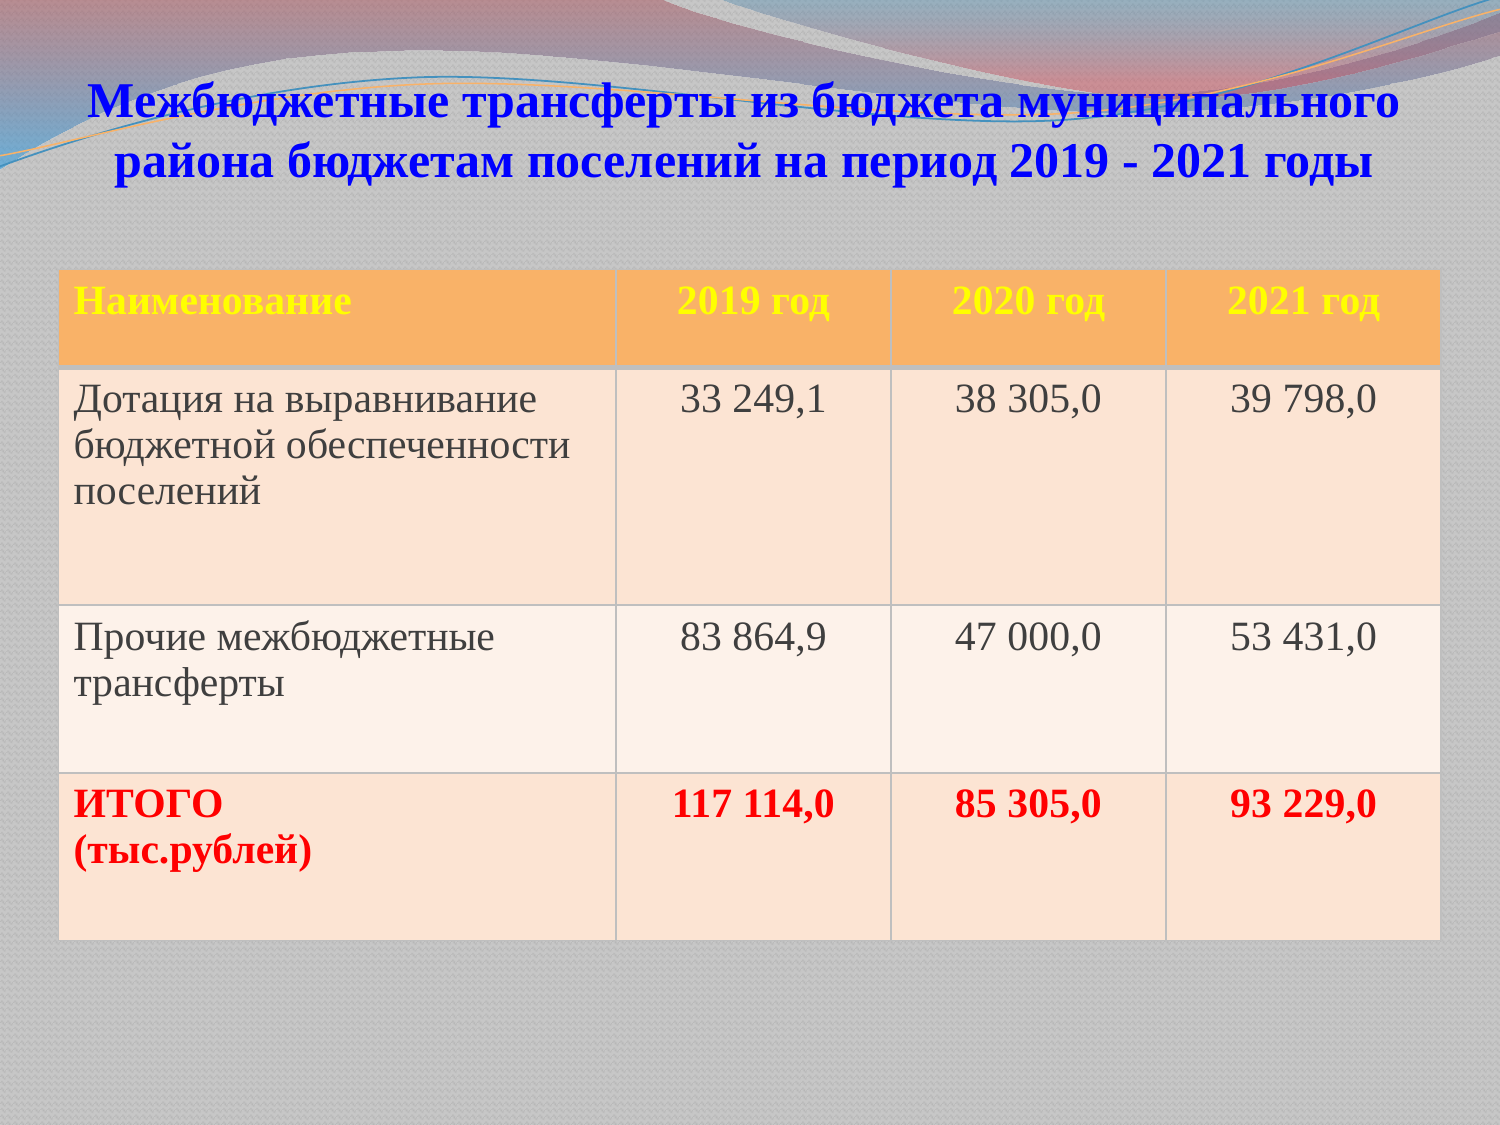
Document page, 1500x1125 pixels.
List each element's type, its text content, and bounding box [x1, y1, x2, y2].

table_cell Дотация на выравнивание бюджетной обеспеченности поселений [59, 370, 615, 604]
table_cell ИТОГО (тыс.рублей) [59, 774, 615, 940]
title Межбюджетные трансферты из бюджета муниципального района бюджетам поселений на период 2019 - 2021 годы [35, 35, 1454, 188]
table_cell 93 229,0 [1167, 774, 1440, 940]
table_cell 39 798,0 [1167, 370, 1440, 604]
table_header 2021 год [1167, 270, 1440, 365]
table_cell 83 864,9 [617, 606, 890, 772]
table_header Наименование [59, 270, 615, 365]
table_header 2020 год [892, 270, 1165, 365]
table_cell 47 000,0 [892, 606, 1165, 772]
table_cell 53 431,0 [1167, 606, 1440, 772]
table_cell 85 305,0 [892, 774, 1165, 940]
table_cell 117 114,0 [617, 774, 890, 940]
table_cell Прочие межбюджетные трансферты [59, 606, 615, 772]
table_cell 38 305,0 [892, 370, 1165, 604]
table_header 2019 год [617, 270, 890, 365]
table_cell 33 249,1 [617, 370, 890, 604]
